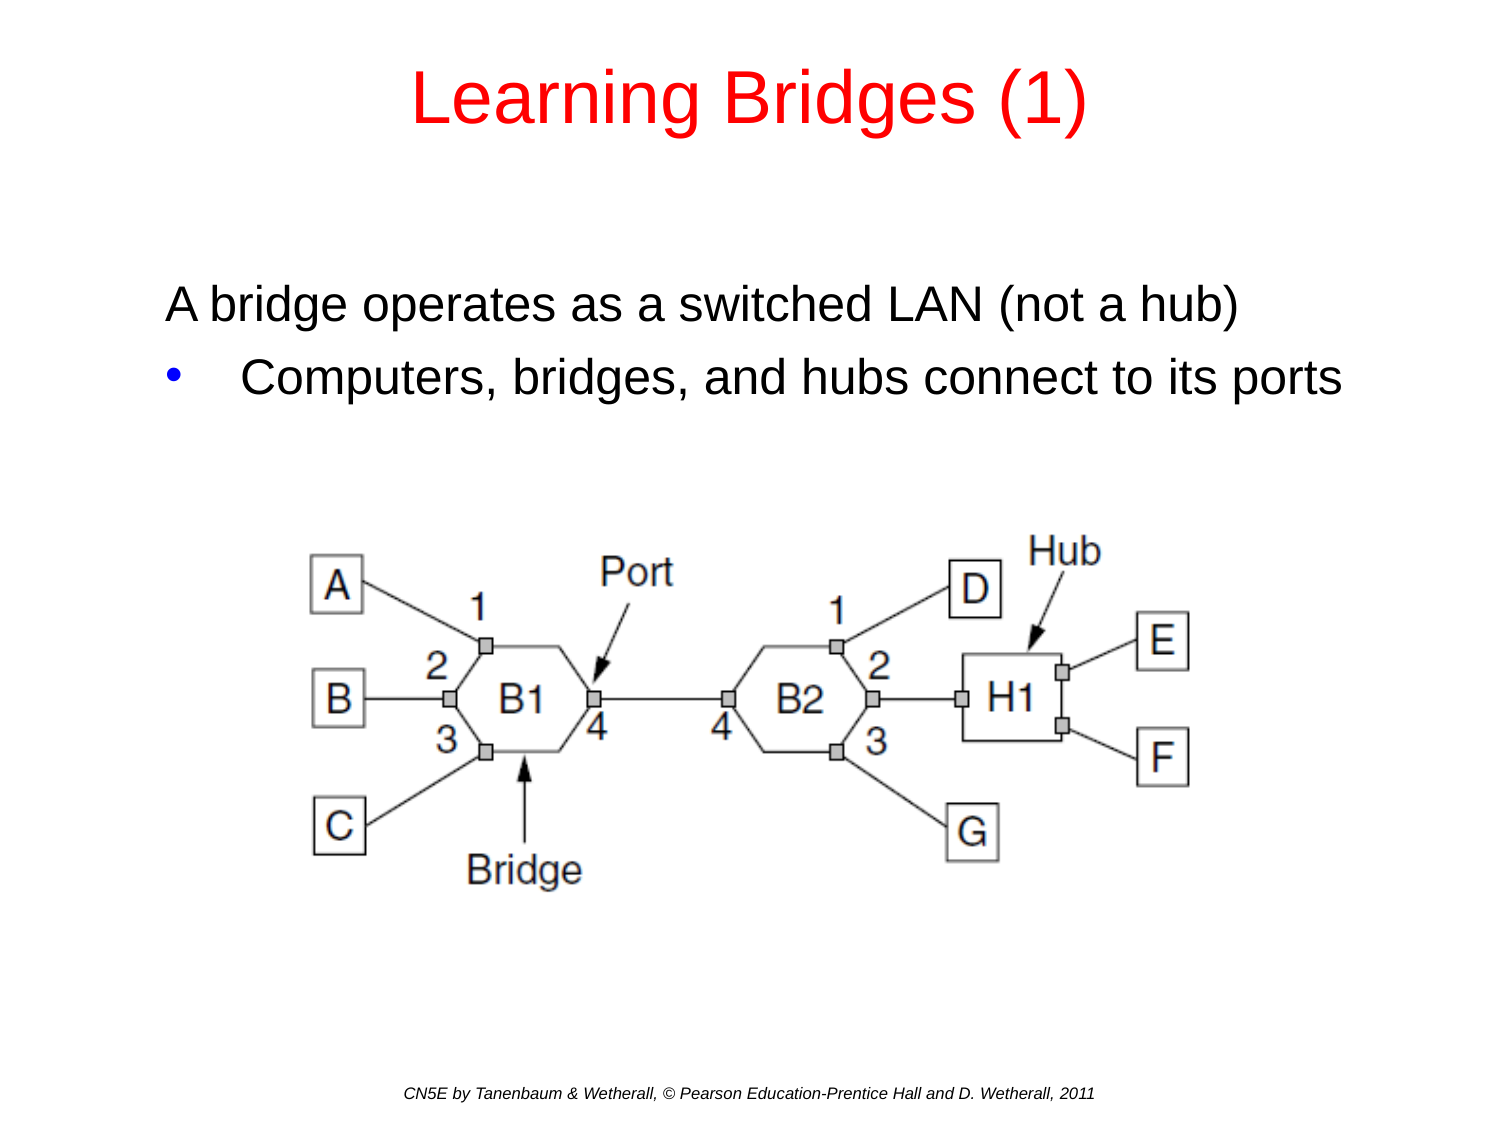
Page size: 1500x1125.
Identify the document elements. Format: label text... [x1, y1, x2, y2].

list A bridge operates as a switched LAN (not a hub) Computers, bridges, and hubs connect to its ports [149, 263, 1429, 1020]
title Learning Bridges (1) [0, 0, 1500, 188]
footer CN5E by Tanenbaum & Wetherall, © Pearson Education-Prentice Hall and D. Wetherall, 2011 [0, 1074, 1500, 1125]
picture [299, 466, 1202, 932]
